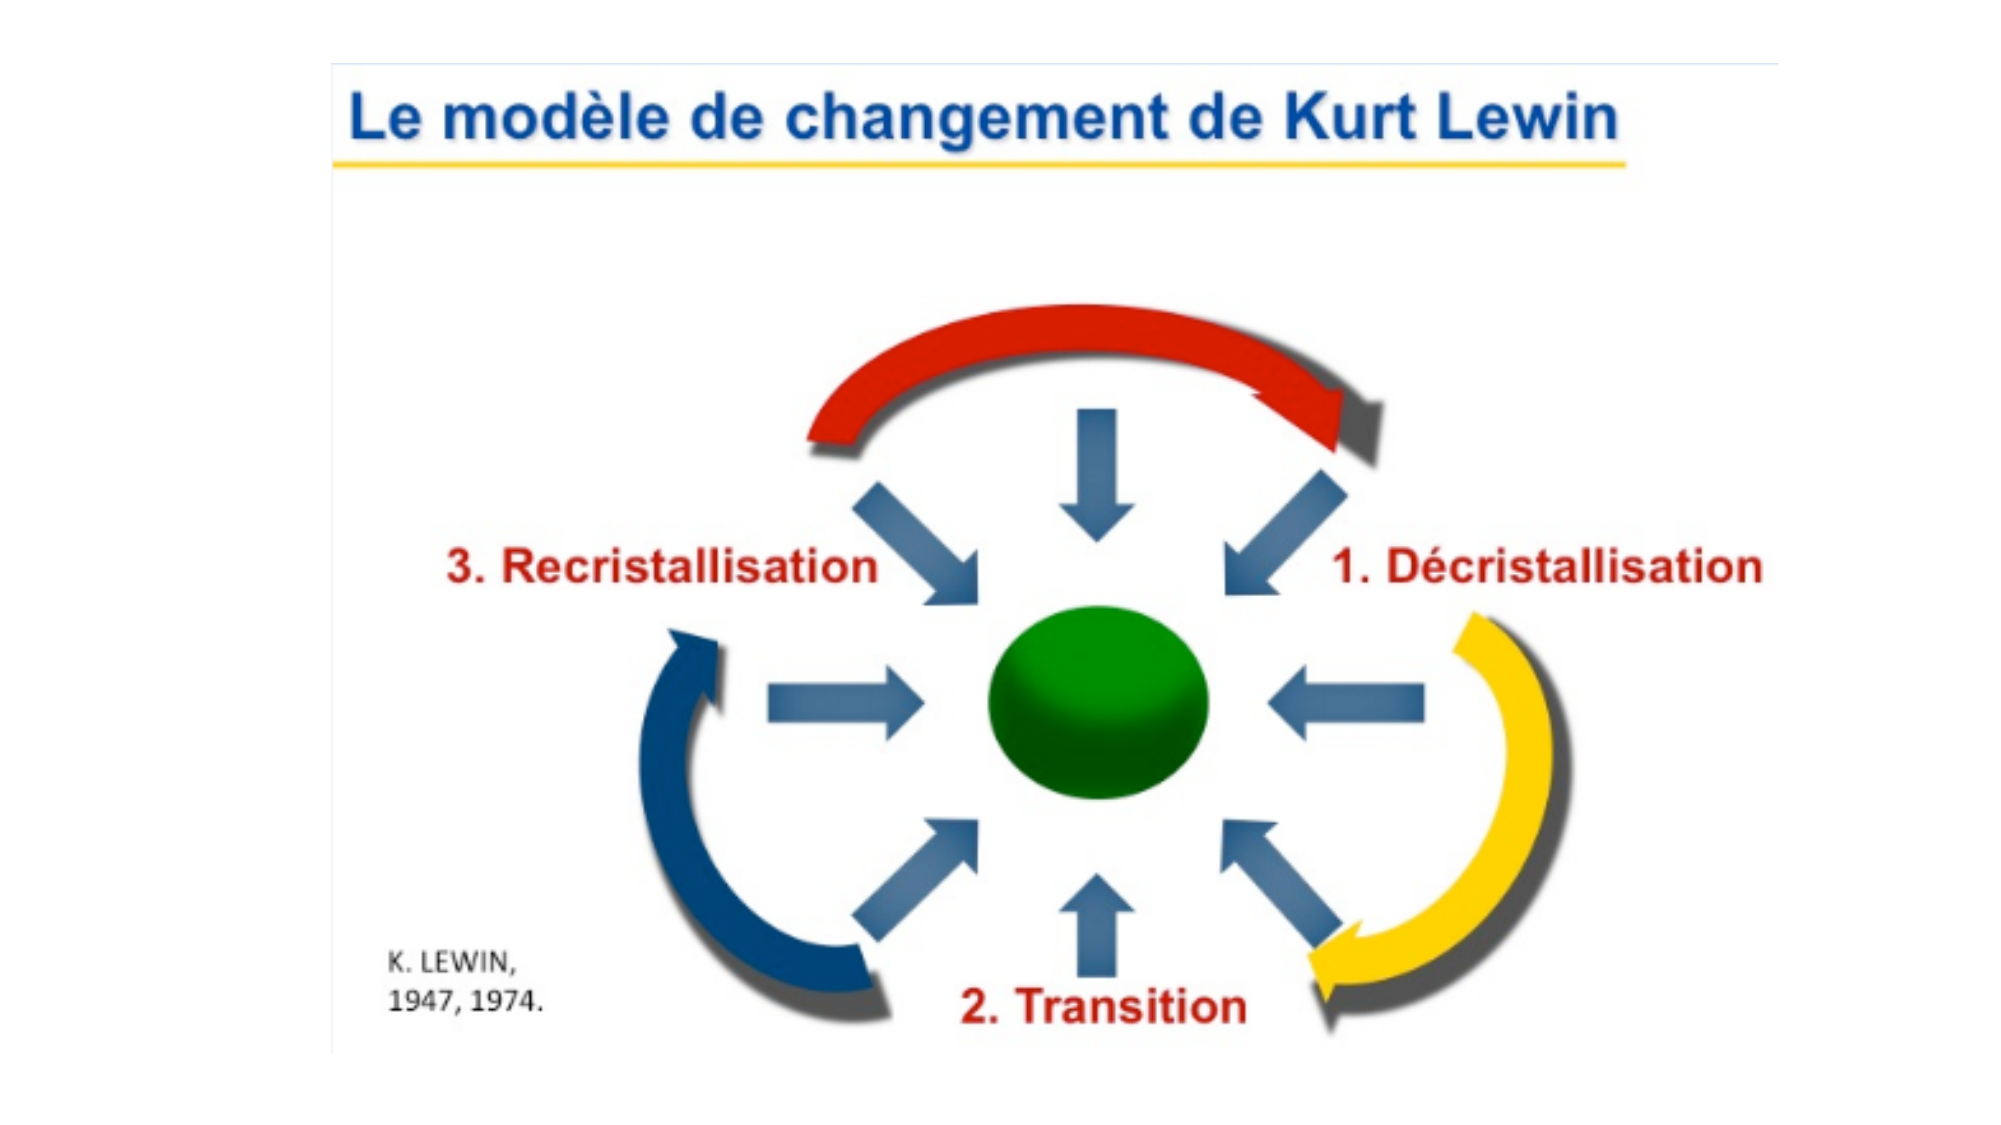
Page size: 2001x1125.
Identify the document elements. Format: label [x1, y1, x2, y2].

picture [331, 63, 1779, 1055]
